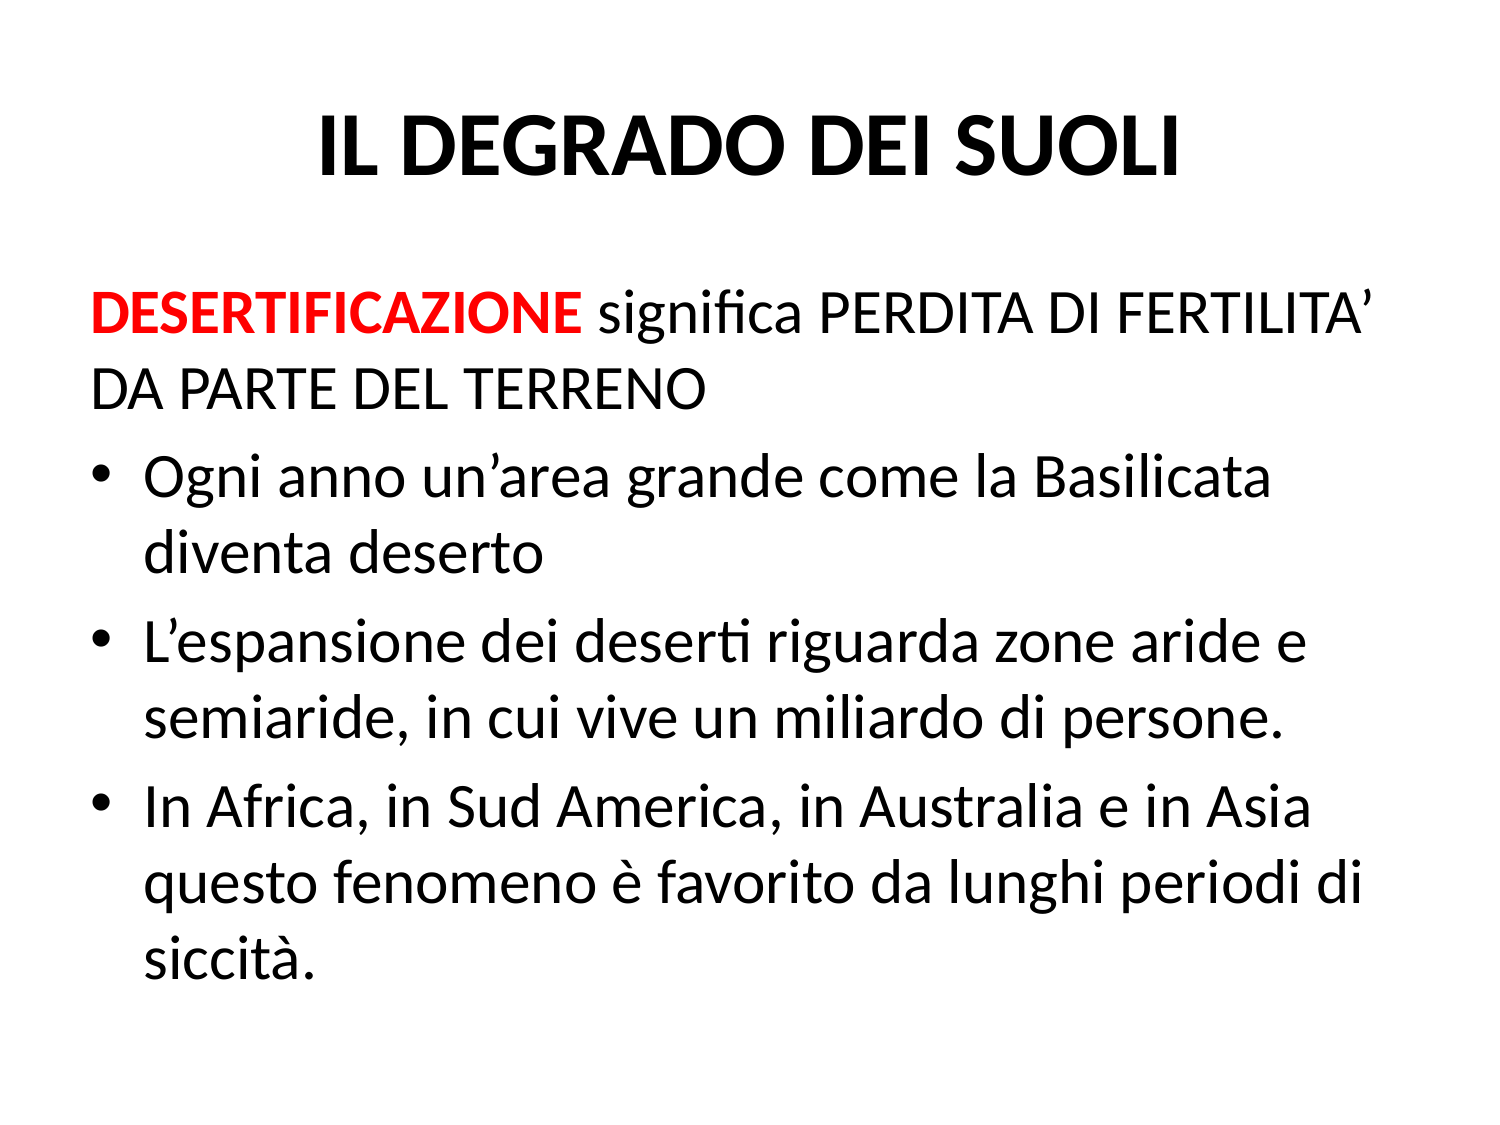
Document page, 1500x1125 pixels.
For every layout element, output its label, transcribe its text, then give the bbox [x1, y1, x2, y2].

title IL DEGRADO DEI SUOLI [75, 45, 1425, 233]
list DESERTIFICAZIONE significa PERDITA DI FERTILITA’ DA PARTE DEL TERRENO Ogni anno un’area grande come la Basilicata diventa deserto L’espansione dei deserti riguarda zone aride e semiaride, in cui vive un miliardo di persone. In Africa, in Sud America, in Australia e in Asia questo fenomeno è favorito da lunghi periodi di siccità. [75, 262, 1425, 1005]
